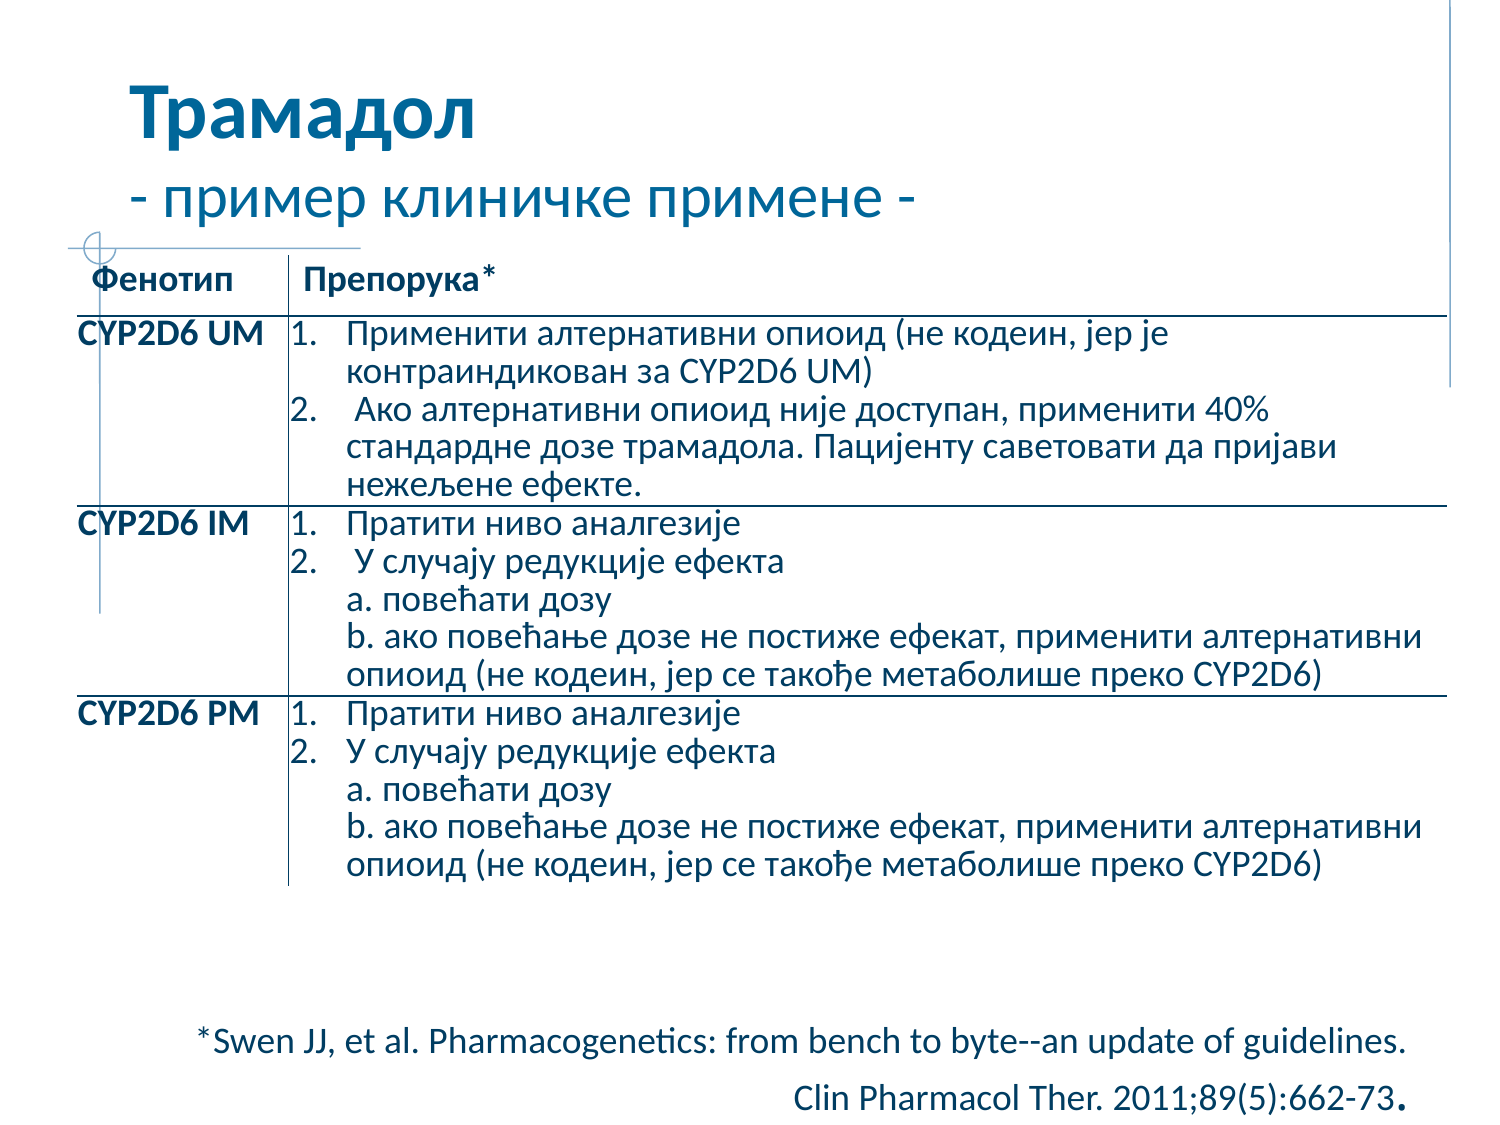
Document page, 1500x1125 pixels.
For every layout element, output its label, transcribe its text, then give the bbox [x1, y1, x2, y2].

table_cell CYP2D6 UM [77, 317, 288, 505]
table_header Фенотип [77, 255, 288, 315]
table_header Препорука* [289, 255, 1447, 315]
text_box *Swen JJ, et al. Pharmacogenetics: from bench to byte--an update of guidelines. Clin Pharmacol Ther. 2011;89(5):662-73. [159, 1008, 1424, 1125]
table_cell Применити алтернативни опиоид (не кодеин, јер је контраиндикован за CYP2D6 UM) Ако алтернативни опиоид није доступан, применити 40% стандардне дозе трамадола. Пацијенту саветовати да пријави нежељене ефекте. [289, 317, 1447, 505]
table_cell Пратити ниво аналгезије У случају редукције ефекта a. повећати дозу b. ако повећање дозе не постиже ефекат, применити алтернативни опиоид (не кодеин, јер се такође метаболише преко CYP2D6) [289, 697, 1447, 886]
table_cell Пратити ниво аналгезије У случају редукције ефекта a. повећати дозу b. ако повећање дозе не постиже ефекат, применити алтернативни опиоид (не кодеин, јер се такође метаболише преко CYP2D6) [289, 507, 1447, 695]
table_cell CYP2D6 IM [77, 507, 288, 695]
title Трамадол - пример клиничке примене - [113, 49, 1436, 238]
table_cell CYP2D6 PM [77, 697, 288, 886]
